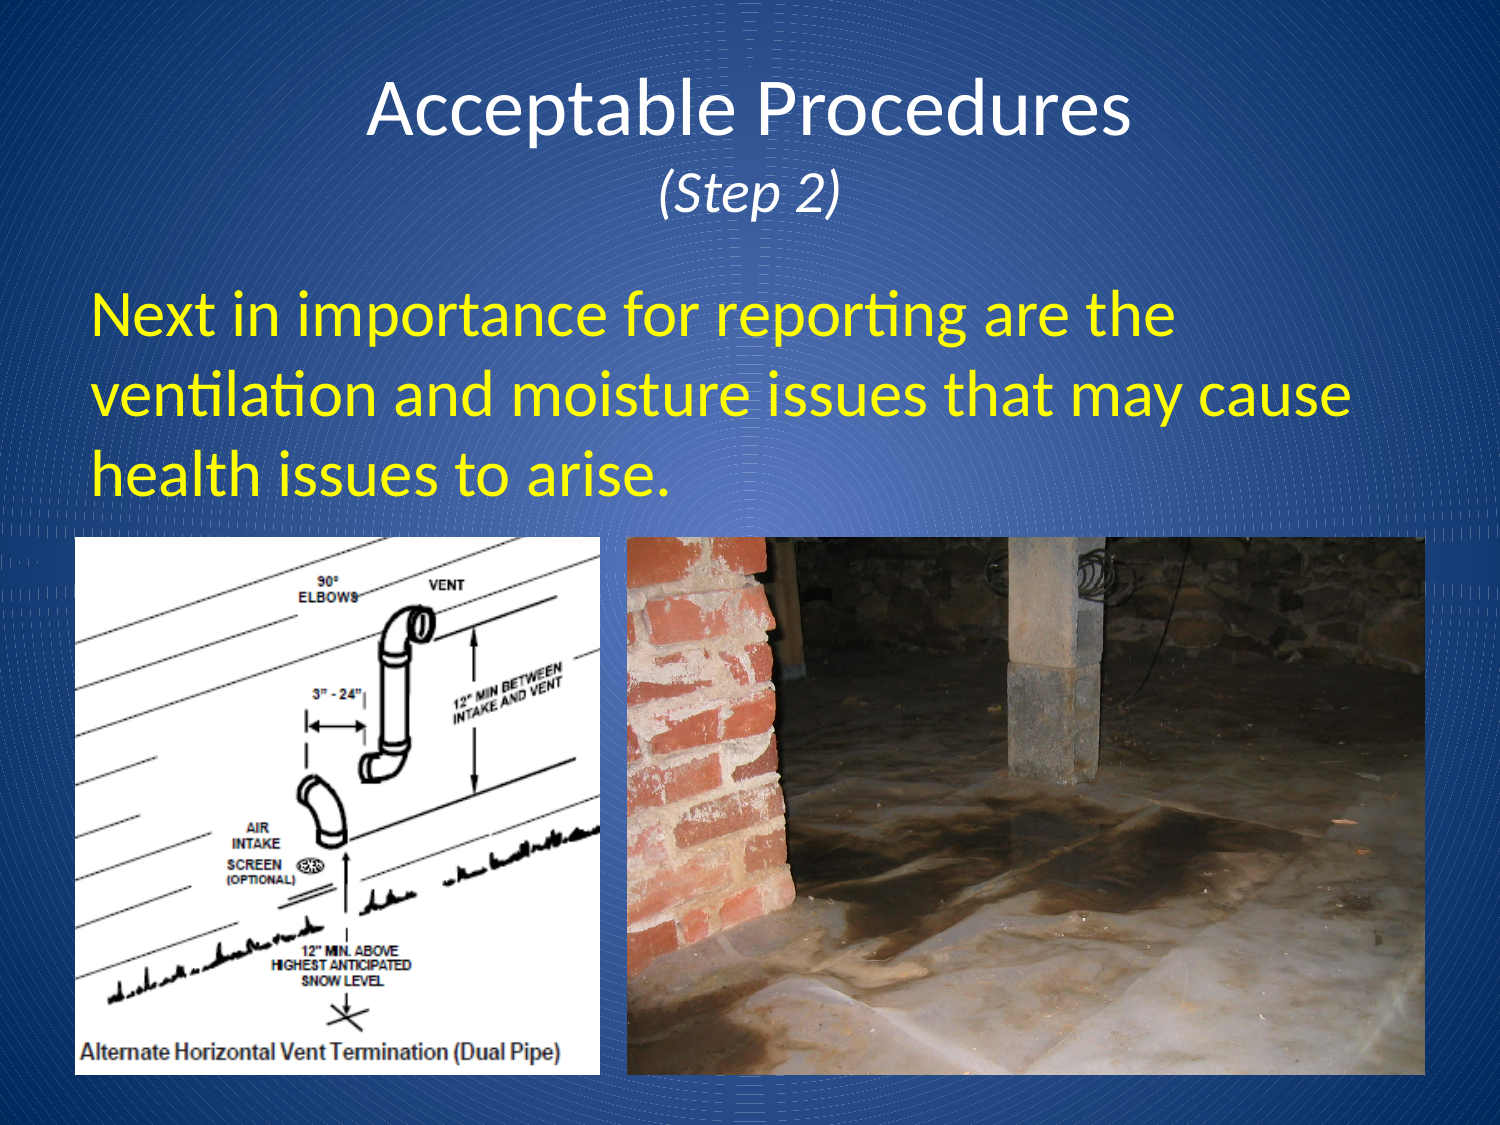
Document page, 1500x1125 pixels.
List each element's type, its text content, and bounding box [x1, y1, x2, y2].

picture [626, 537, 1426, 1076]
title Acceptable Procedures (Step 2) [75, 45, 1425, 233]
list Next in importance for reporting are the ventilation and moisture issues that may cause health issues to arise. [75, 262, 1425, 1100]
picture [74, 537, 601, 1076]
